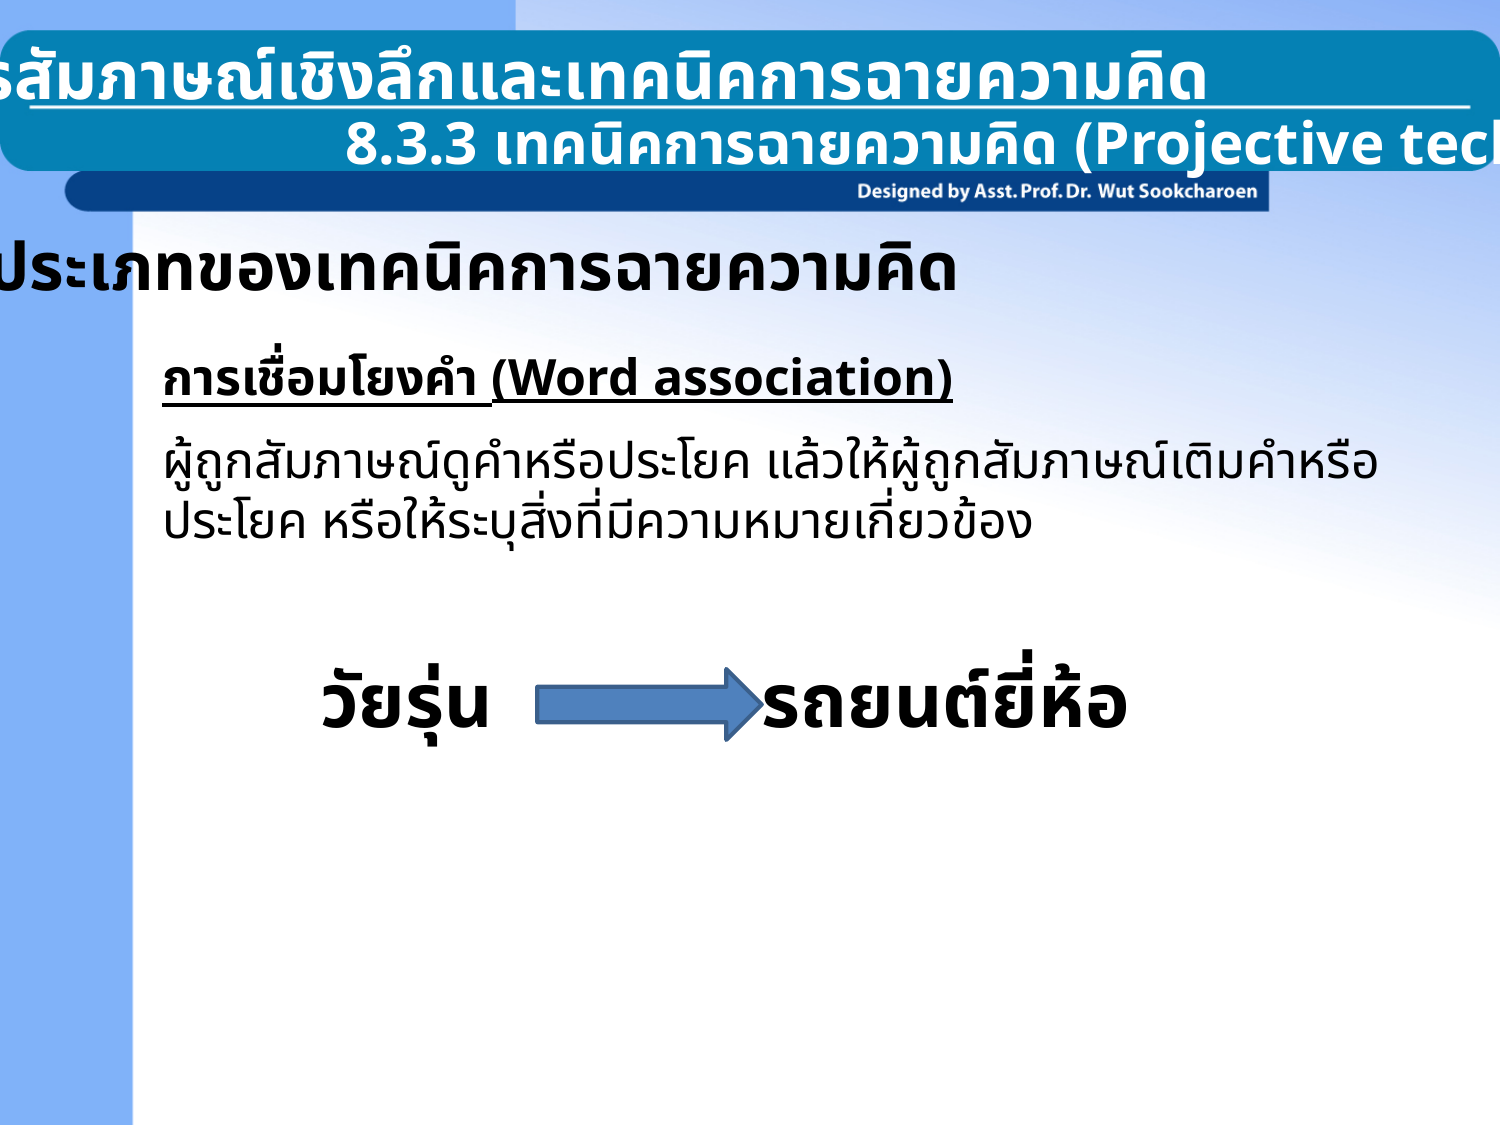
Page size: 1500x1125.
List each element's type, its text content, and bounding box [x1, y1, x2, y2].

text_box การเชื่อมโยงคำ (Word association) [147, 338, 1400, 413]
picture [0, 149, 1500, 1125]
text_box 8.3 การสัมภาษณ์เชิงลึกและเทคนิคการฉายความคิด [0, 25, 1226, 121]
text_box วัยรุ่น [305, 645, 528, 751]
text_box รถยนต์ยี่ห้อ [747, 645, 1145, 751]
text_box ผู้ถูกสัมภาษณ์ดูคำหรือประโยค แล้วให้ผู้ถูกสัมภาษณ์เติมคำหรือประโยค หรือให้ระบุสิ่งที่มีความหมายเกี่ยวข้อง [147, 420, 1400, 556]
text_box 8.3.3 เทคนิคการฉายความคิด (Projective technique) [330, 98, 1500, 184]
text_box ประเภทของเทคนิคการฉายความคิด [0, 216, 976, 312]
picture [0, 0, 1500, 53]
text_box [535, 667, 747, 742]
